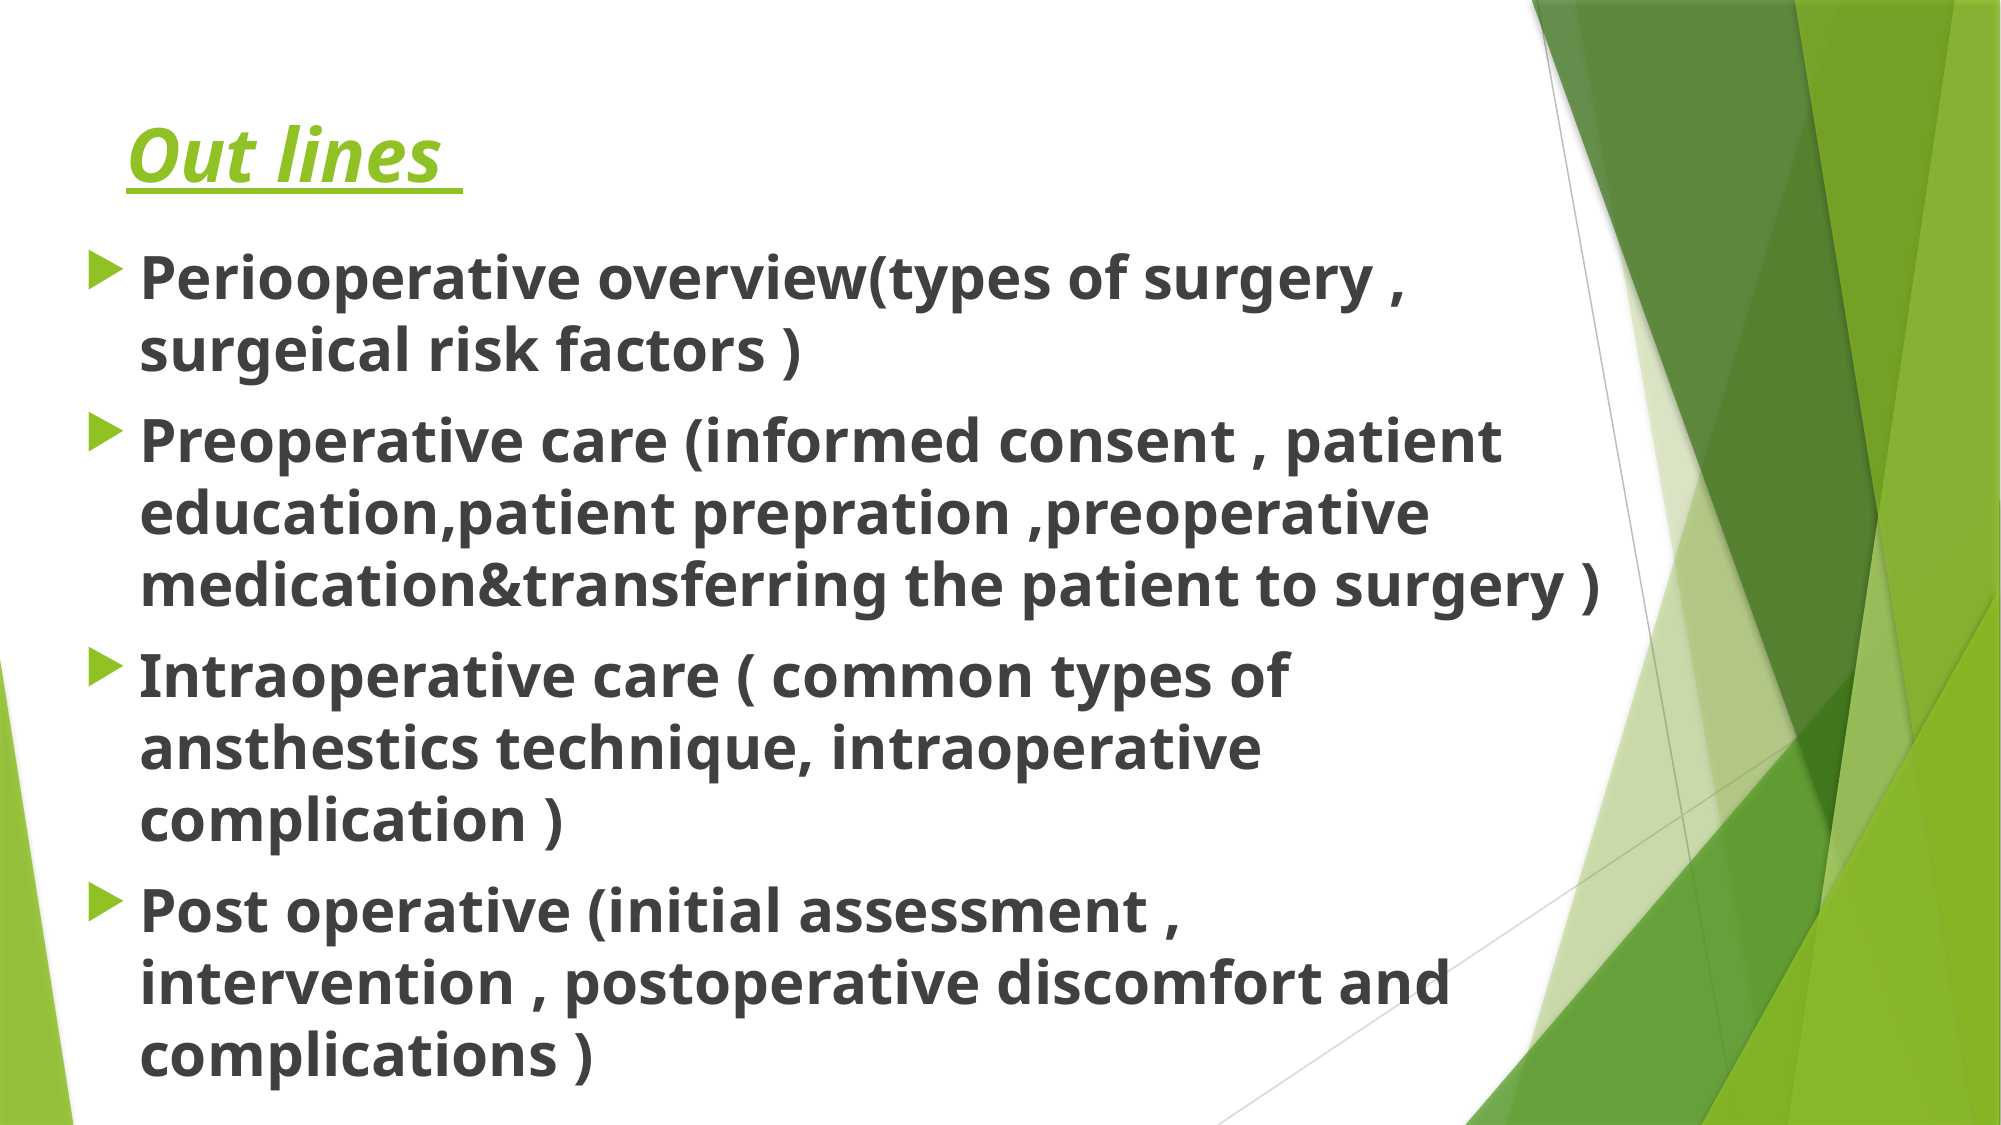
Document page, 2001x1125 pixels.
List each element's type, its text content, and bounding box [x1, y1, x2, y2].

title Out lines [111, 99, 1522, 232]
list Periooperative overview(types of surgery , surgeical risk factors ) Preoperative care (informed consent , patient education,patient prepration ,preoperative medication&transferring the patient to surgery ) Intraoperative care ( common types of ansthestics technique, intraoperative complication ) Post operative (initial assessment , intervention , postoperative discomfort and complications ) [69, 232, 1621, 1125]
